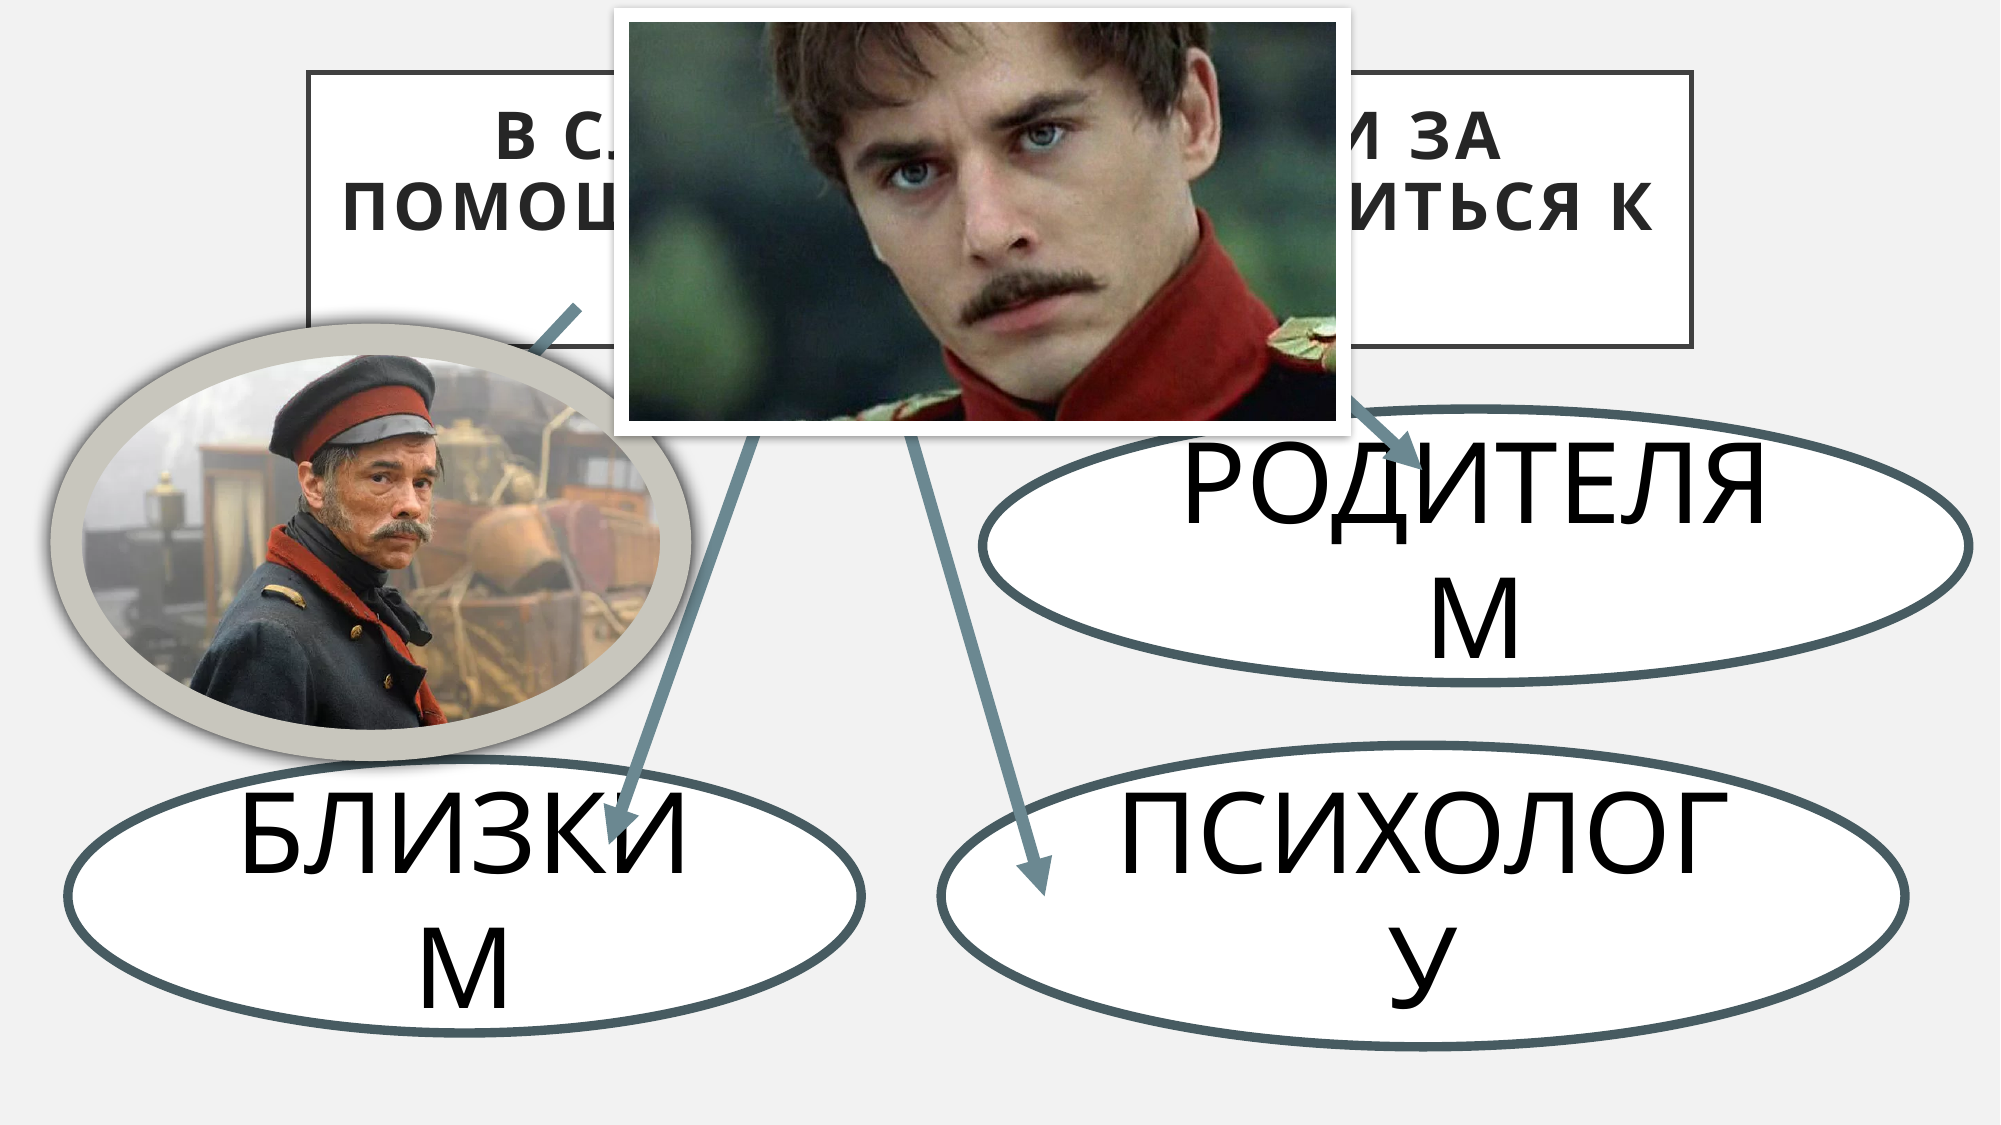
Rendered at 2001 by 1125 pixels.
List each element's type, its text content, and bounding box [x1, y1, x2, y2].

picture [66, 22, 1337, 746]
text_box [1337, 302, 1969, 683]
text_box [873, 307, 1905, 1047]
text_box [67, 422, 862, 1033]
title в сложной ситуации за помощью можно обратиться к … [306, 70, 609, 306]
title в сложной ситуации за помощью можно обратиться к … [1356, 70, 1694, 302]
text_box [67, 306, 628, 339]
